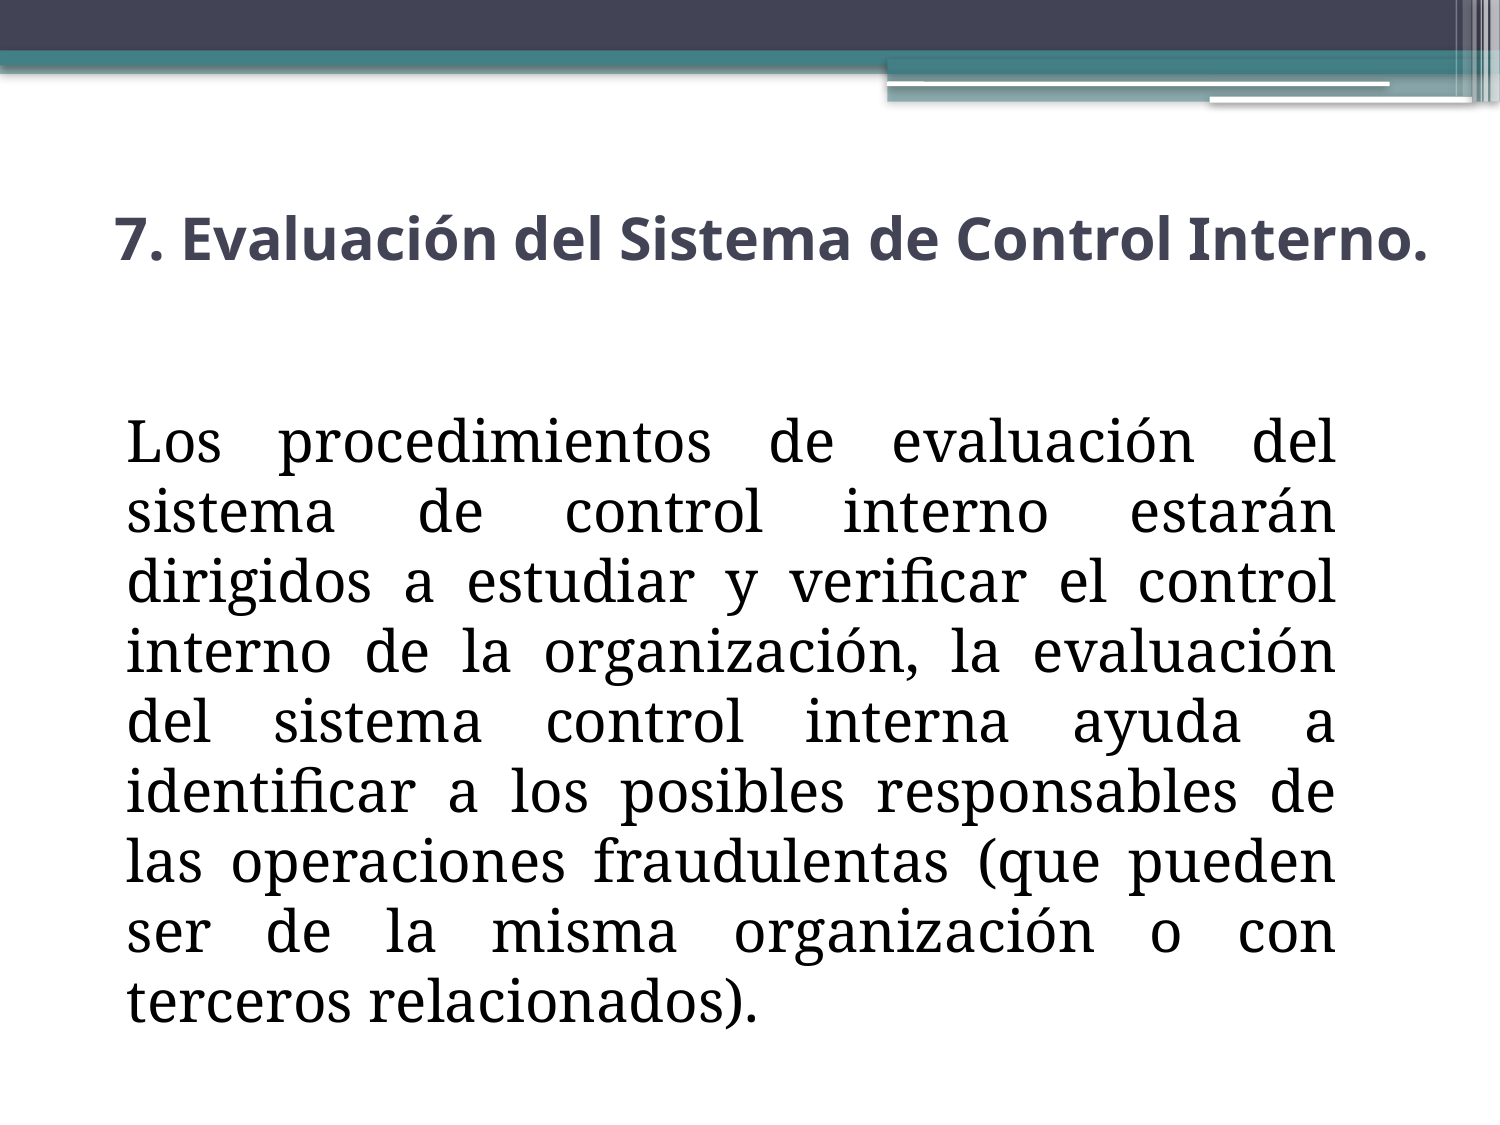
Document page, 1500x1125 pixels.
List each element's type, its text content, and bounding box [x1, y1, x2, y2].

text_box Los procedimientos de evaluación del sistema de control interno estarán dirigidos a estudiar y verificar el control interno de la organización, la evaluación del sistema control interna ayuda a identificar a los posibles responsables de las operaciones fraudulentas (que pueden ser de la misma organización o con terceros relacionados). [112, 397, 1353, 1042]
title 7. Evaluación del Sistema de Control Interno. [100, 184, 1451, 360]
